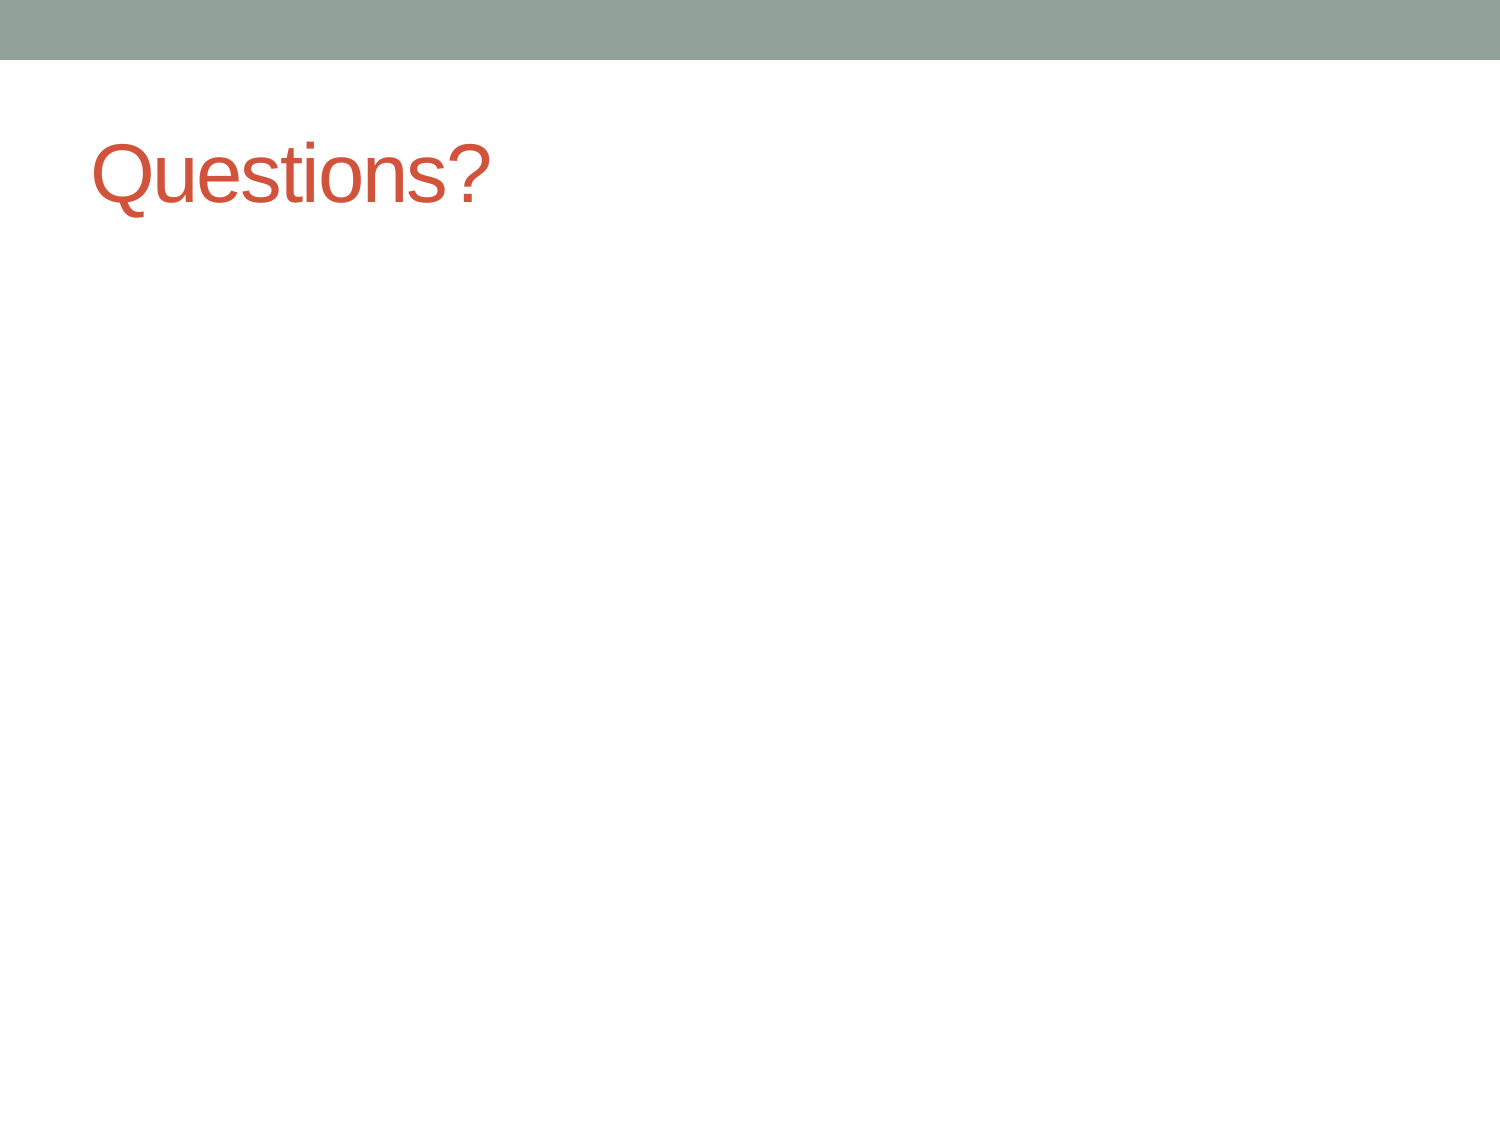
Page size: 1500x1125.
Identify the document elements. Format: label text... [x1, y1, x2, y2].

title Questions? [75, 87, 1425, 250]
